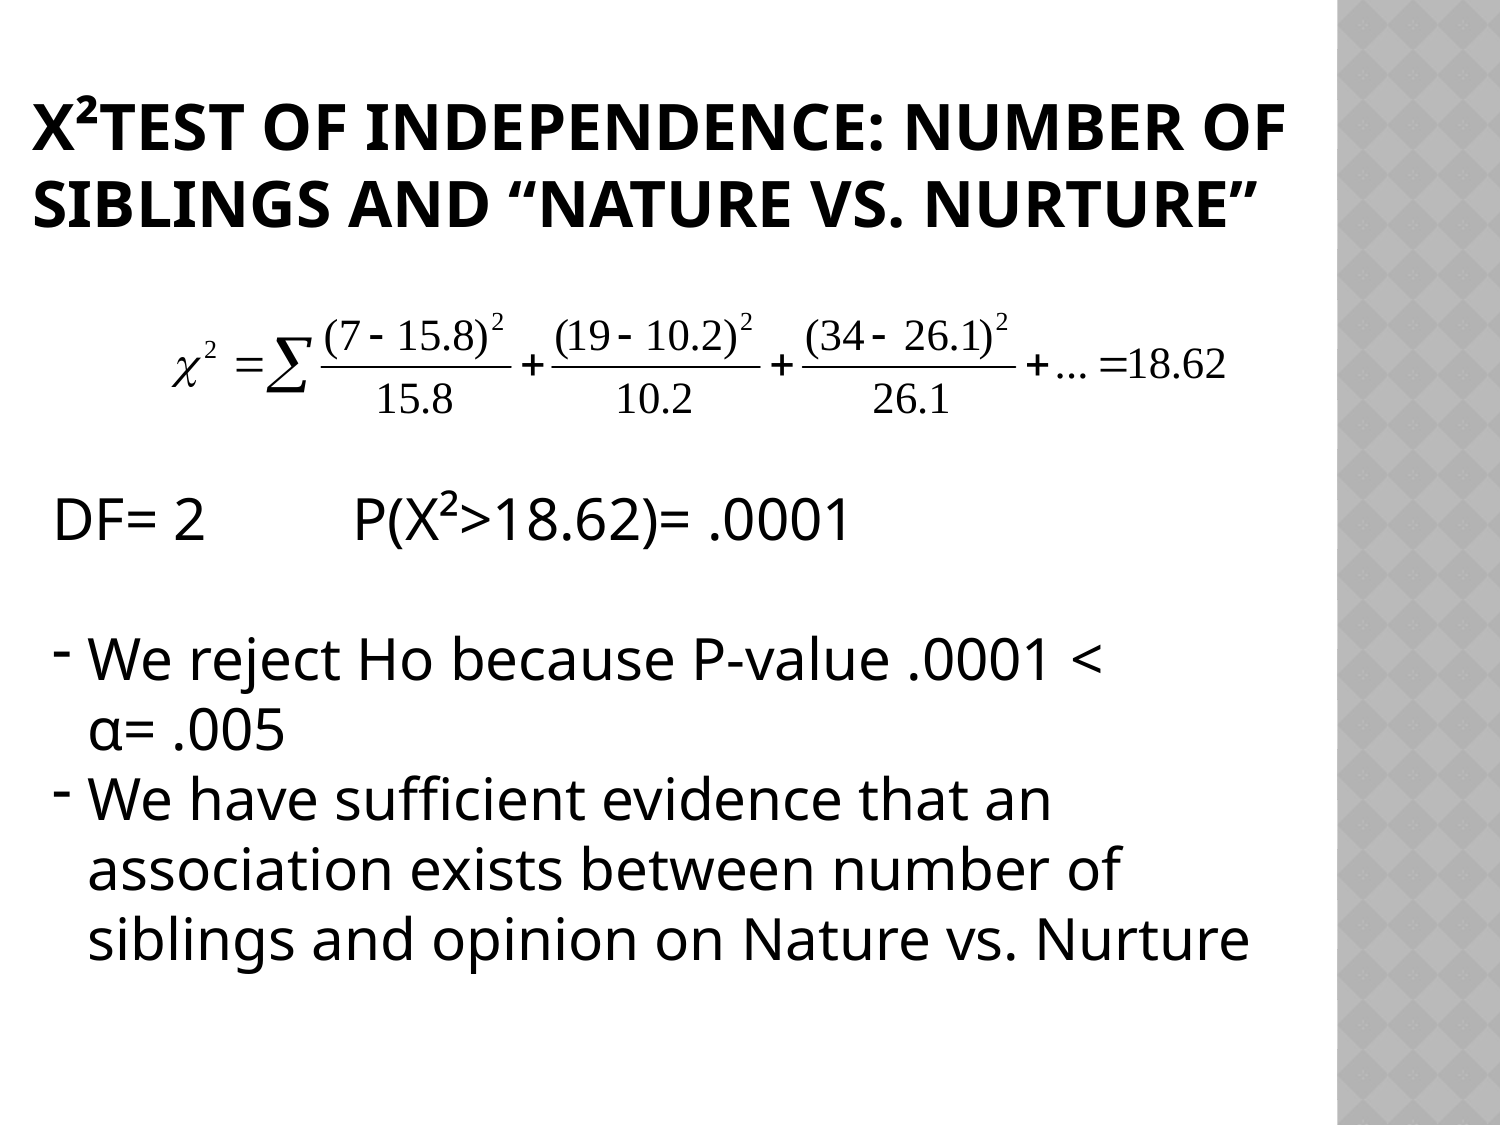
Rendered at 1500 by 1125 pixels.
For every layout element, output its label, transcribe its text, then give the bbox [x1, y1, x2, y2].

title X²Test of independence: Number of Siblings and “Nature Vs. Nurture” [24, 52, 1363, 240]
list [164, 299, 1233, 424]
text_box DF= 2 P(X²>18.62)= .0001 We reject Ho because P-value .0001 < α= .005 We have sufficient evidence that an association exists between number of siblings and opinion on Nature vs. Nurture [37, 474, 1325, 980]
